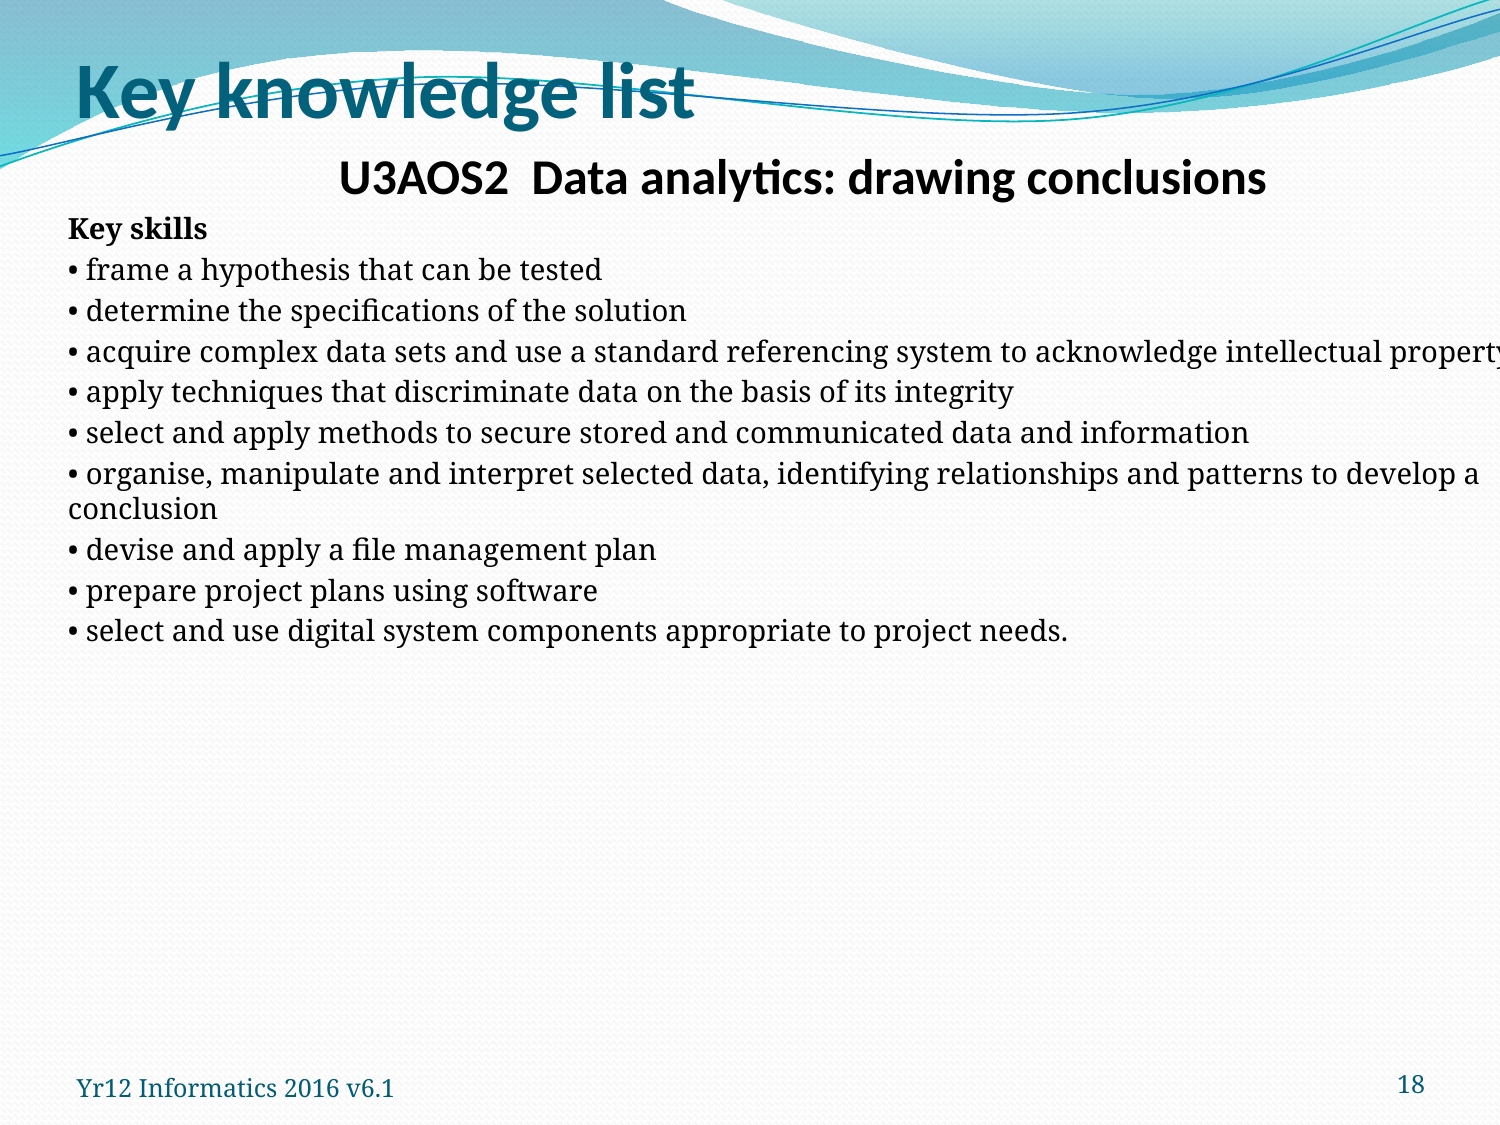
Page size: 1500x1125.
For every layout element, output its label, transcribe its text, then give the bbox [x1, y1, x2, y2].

list U3AOS2 Data analytics: drawing conclusions Key skills • frame a hypothesis that can be tested • determine the specifications of the solution • acquire complex data sets and use a standard referencing system to acknowledge intellectual property • apply techniques that discriminate data on the basis of its integrity • select and apply methods to secure stored and communicated data and information • organise, manipulate and interpret selected data, identifying relationships and patterns to develop a conclusion • devise and apply a file management plan • prepare project plans using software • select and use digital system components appropriate to project needs. [53, 137, 1500, 1024]
title Key knowledge list [76, 30, 1427, 135]
footer Yr12 Informatics 2016 v6.1 [76, 1046, 627, 1107]
slide_number 18 [1299, 1042, 1425, 1103]
